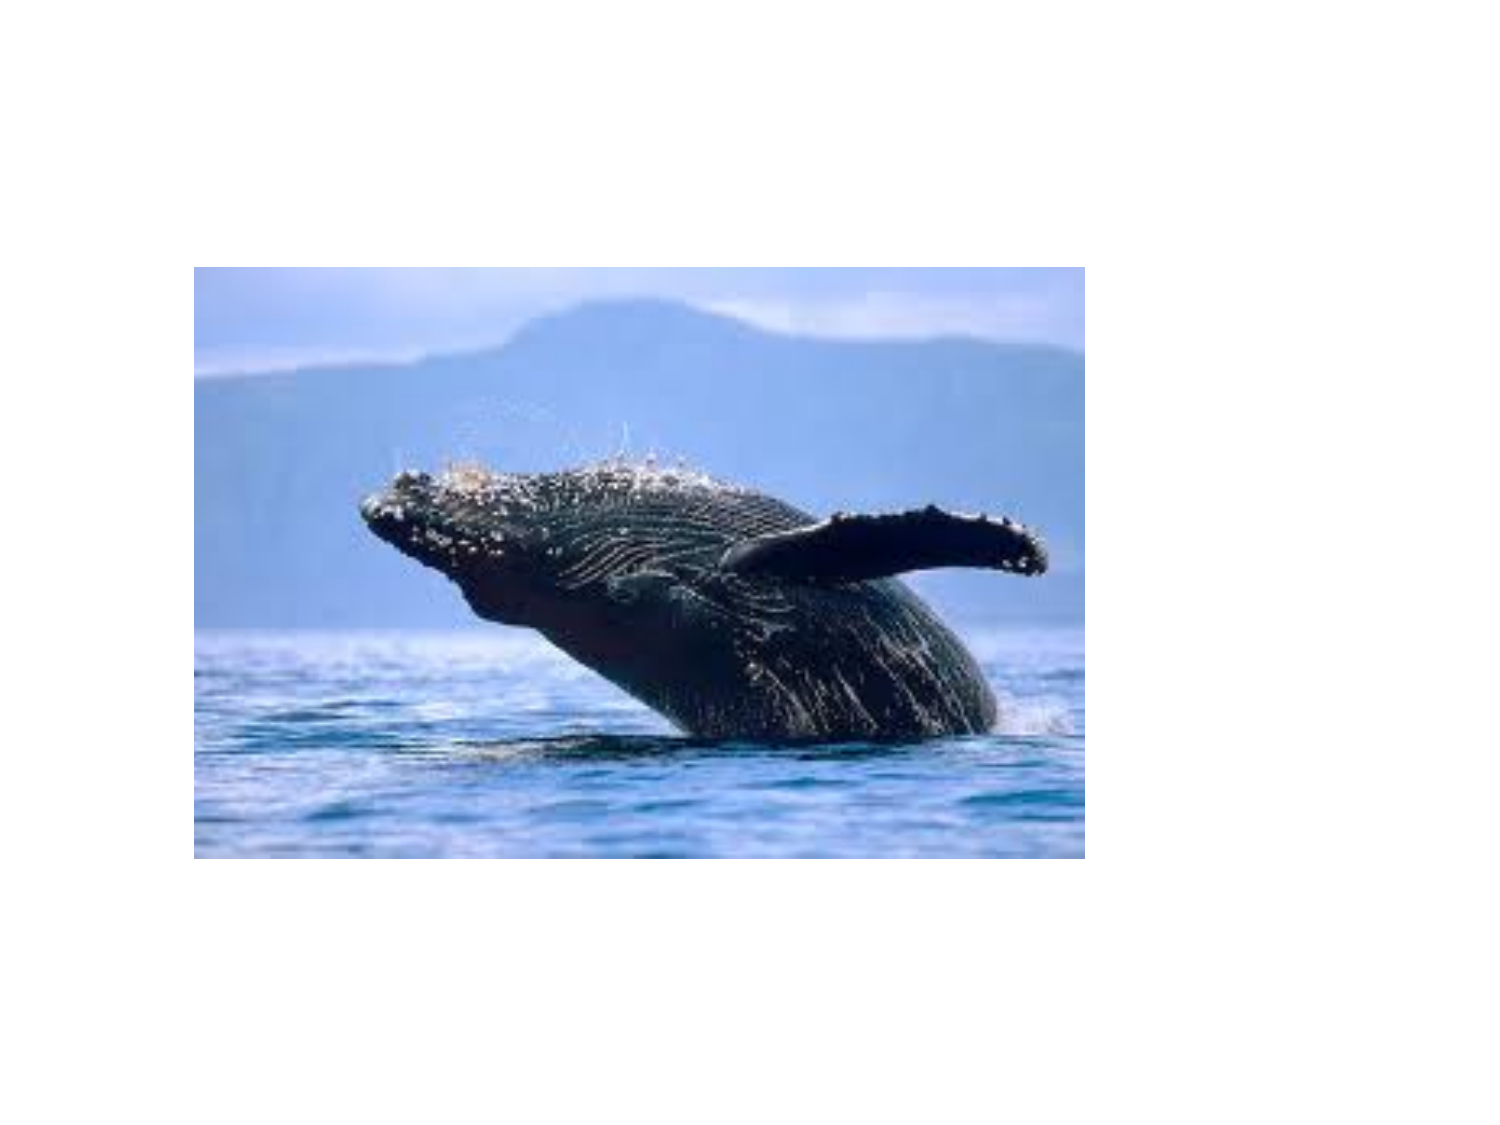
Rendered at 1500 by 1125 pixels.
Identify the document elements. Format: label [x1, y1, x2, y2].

picture [194, 266, 1085, 860]
